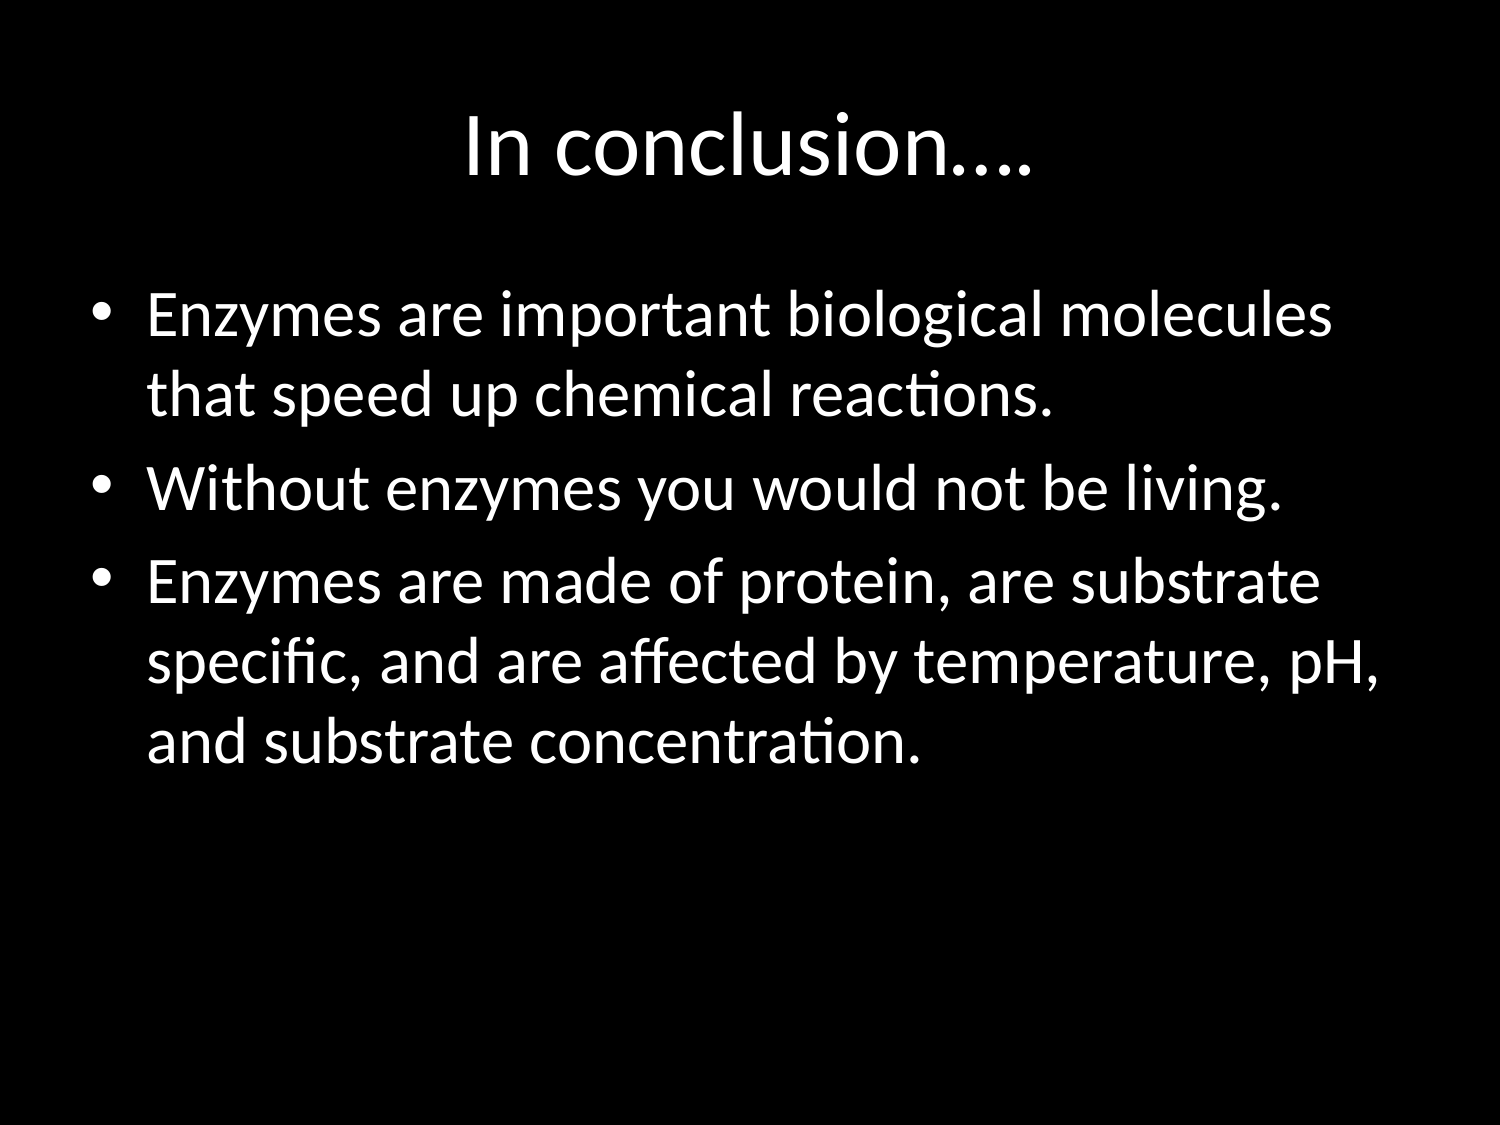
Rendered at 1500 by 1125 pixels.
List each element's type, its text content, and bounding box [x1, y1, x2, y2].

list Enzymes are important biological molecules that speed up chemical reactions. Without enzymes you would not be living. Enzymes are made of protein, are substrate specific, and are affected by temperature, pH, and substrate concentration. [75, 262, 1425, 1005]
title In conclusion…. [75, 45, 1425, 233]
